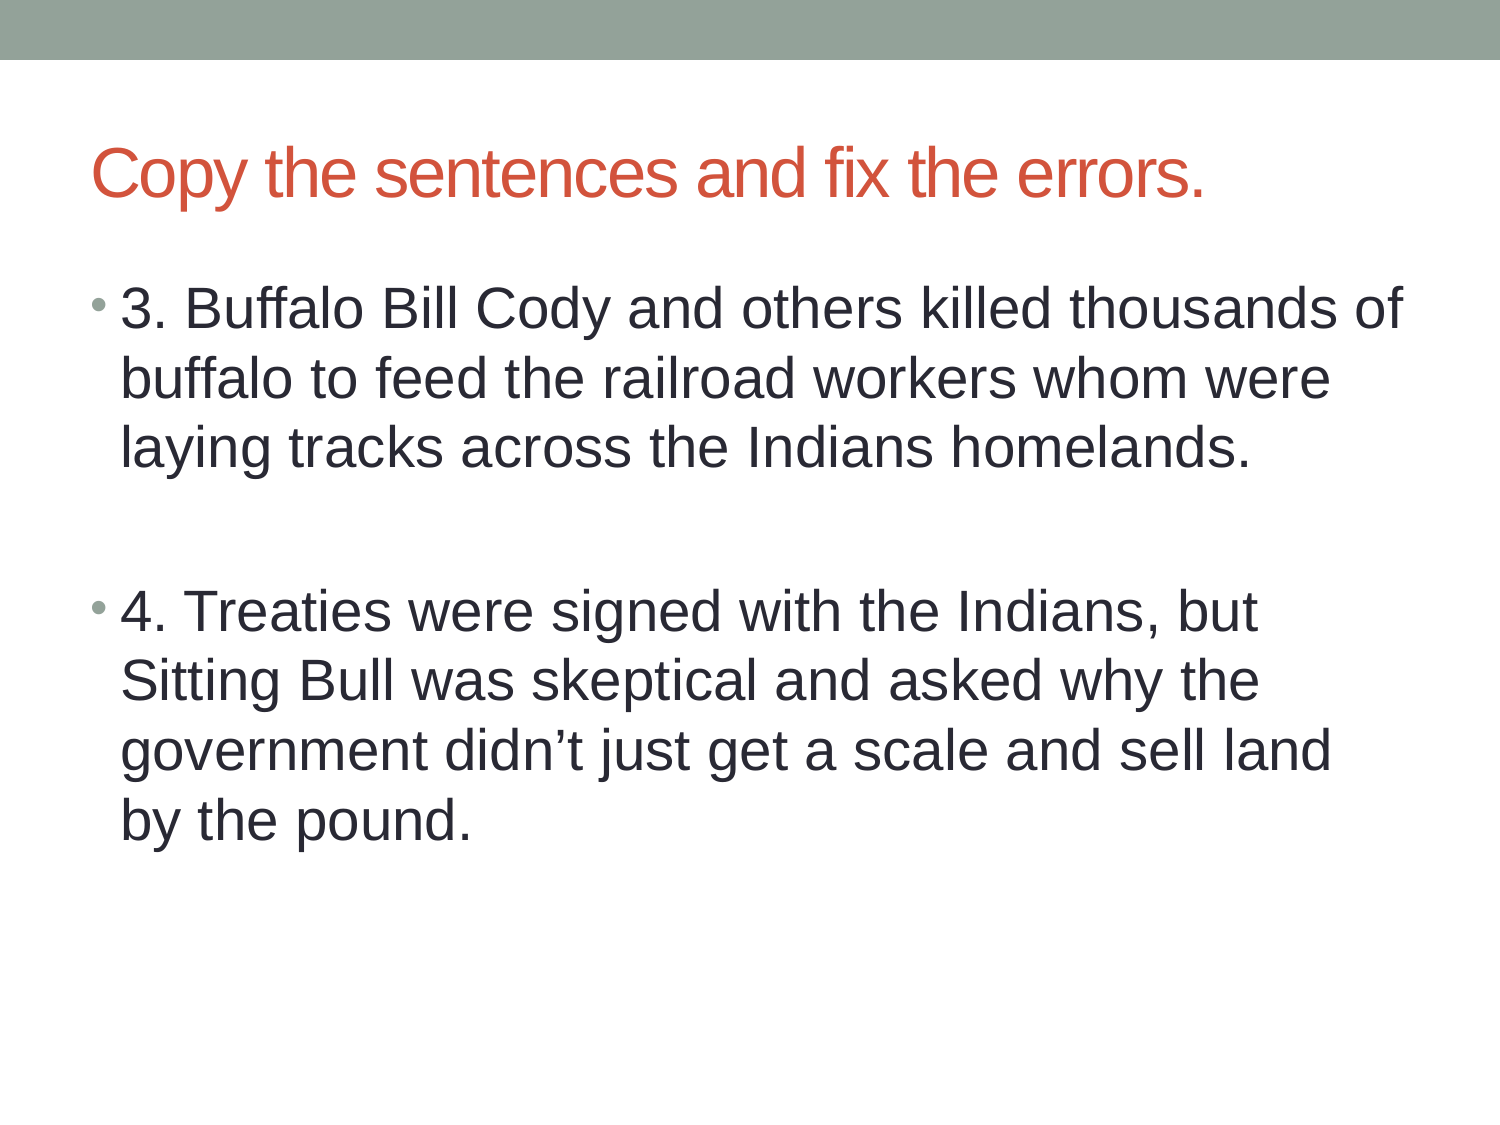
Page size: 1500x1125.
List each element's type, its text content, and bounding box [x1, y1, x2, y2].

list 3. Buffalo Bill Cody and others killed thousands of buffalo to feed the railroad workers whom were laying tracks across the Indians homelands. 4. Treaties were signed with the Indians, but Sitting Bull was skeptical and asked why the government didn’t just get a scale and sell land by the pound. [75, 262, 1425, 1063]
title Copy the sentences and fix the errors. [75, 87, 1425, 250]
